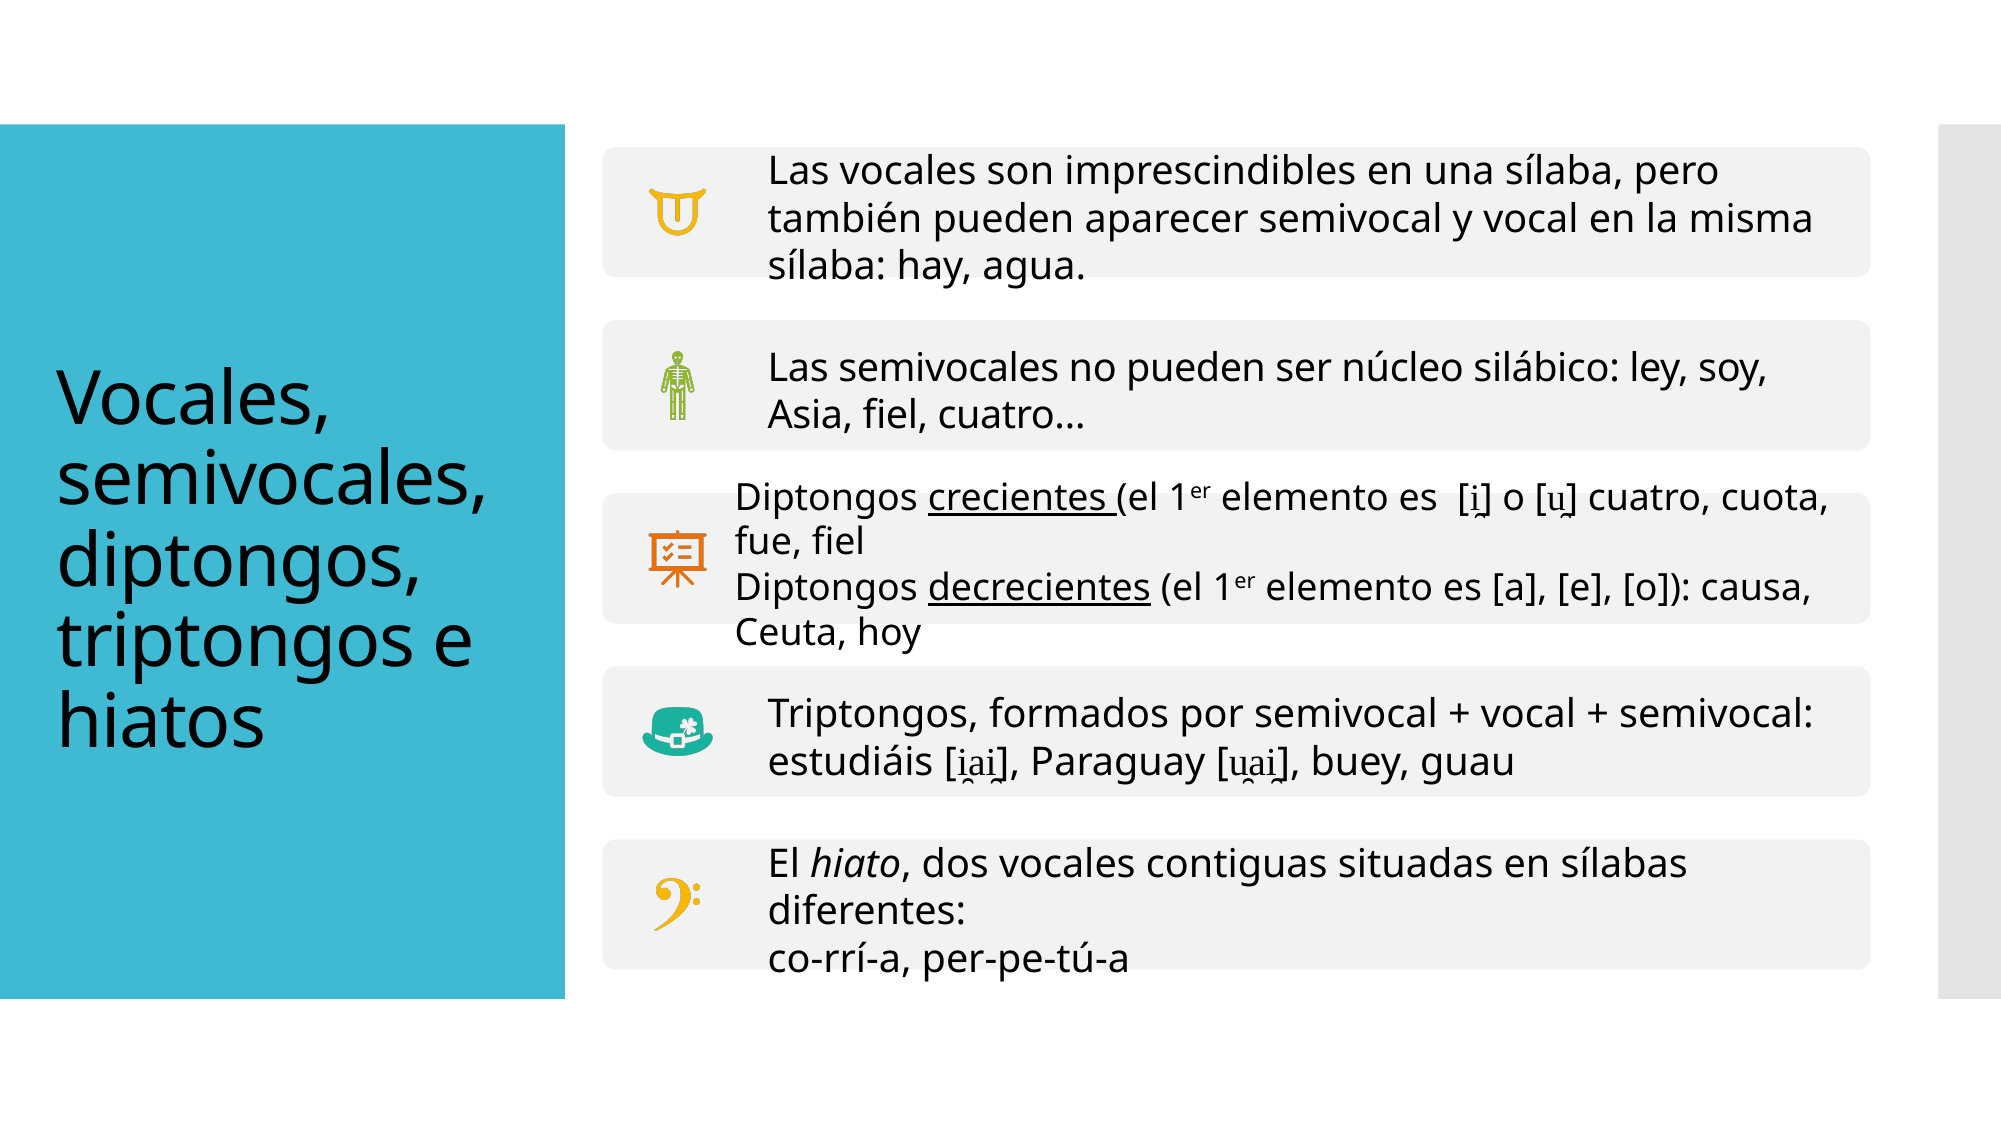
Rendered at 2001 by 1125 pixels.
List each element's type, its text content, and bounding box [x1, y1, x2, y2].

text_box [616, 145, 1885, 980]
title Vocales, semivocales, diptongos, triptongos e hiatos [41, 184, 525, 940]
